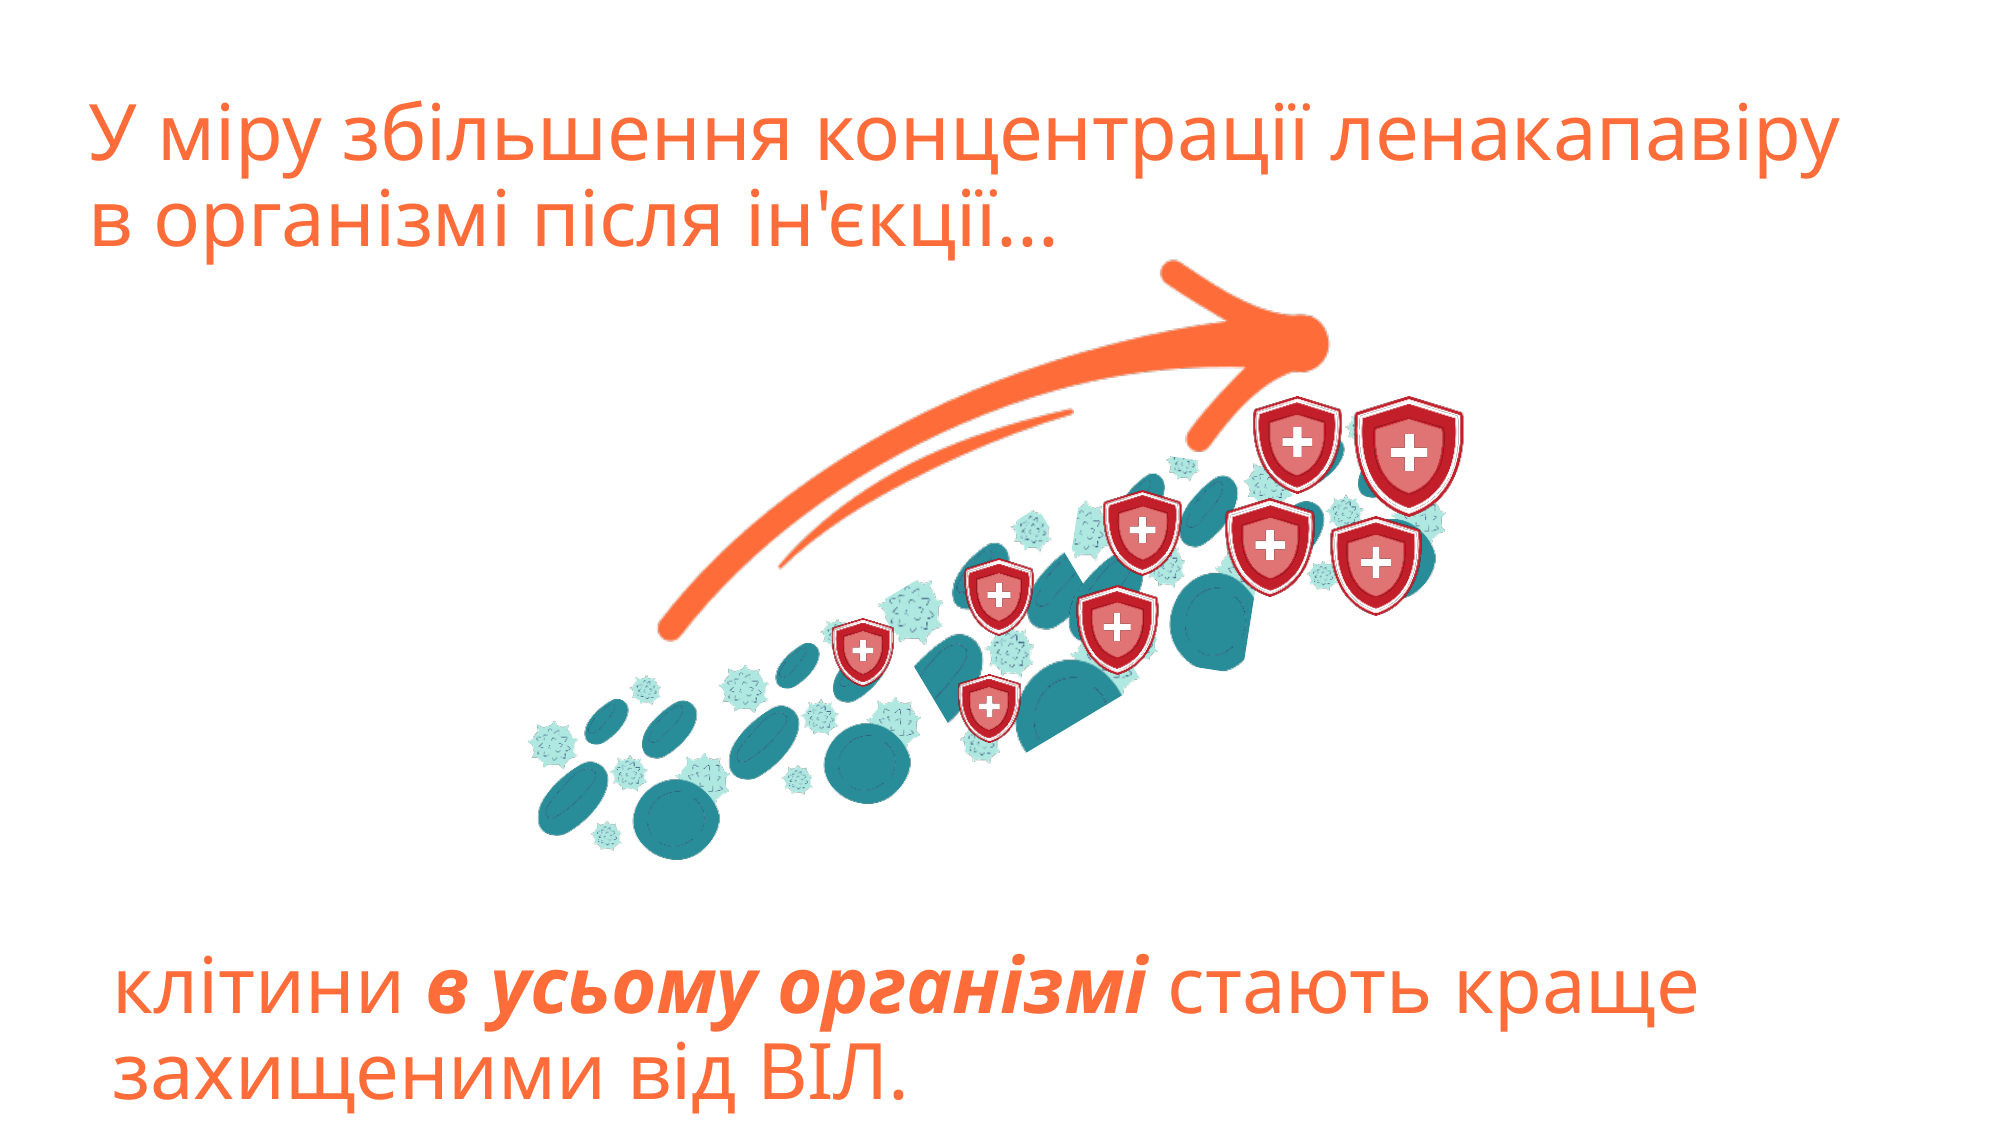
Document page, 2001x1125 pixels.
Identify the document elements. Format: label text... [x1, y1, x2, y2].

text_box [526, 112, 1474, 863]
text_box клітини в усьому організмі стають краще захищеними від ВІЛ. [112, 945, 1912, 1125]
text_box У міру збільшення концентрації ленакапавіру в організмі після ін'єкції... [88, 92, 1888, 264]
